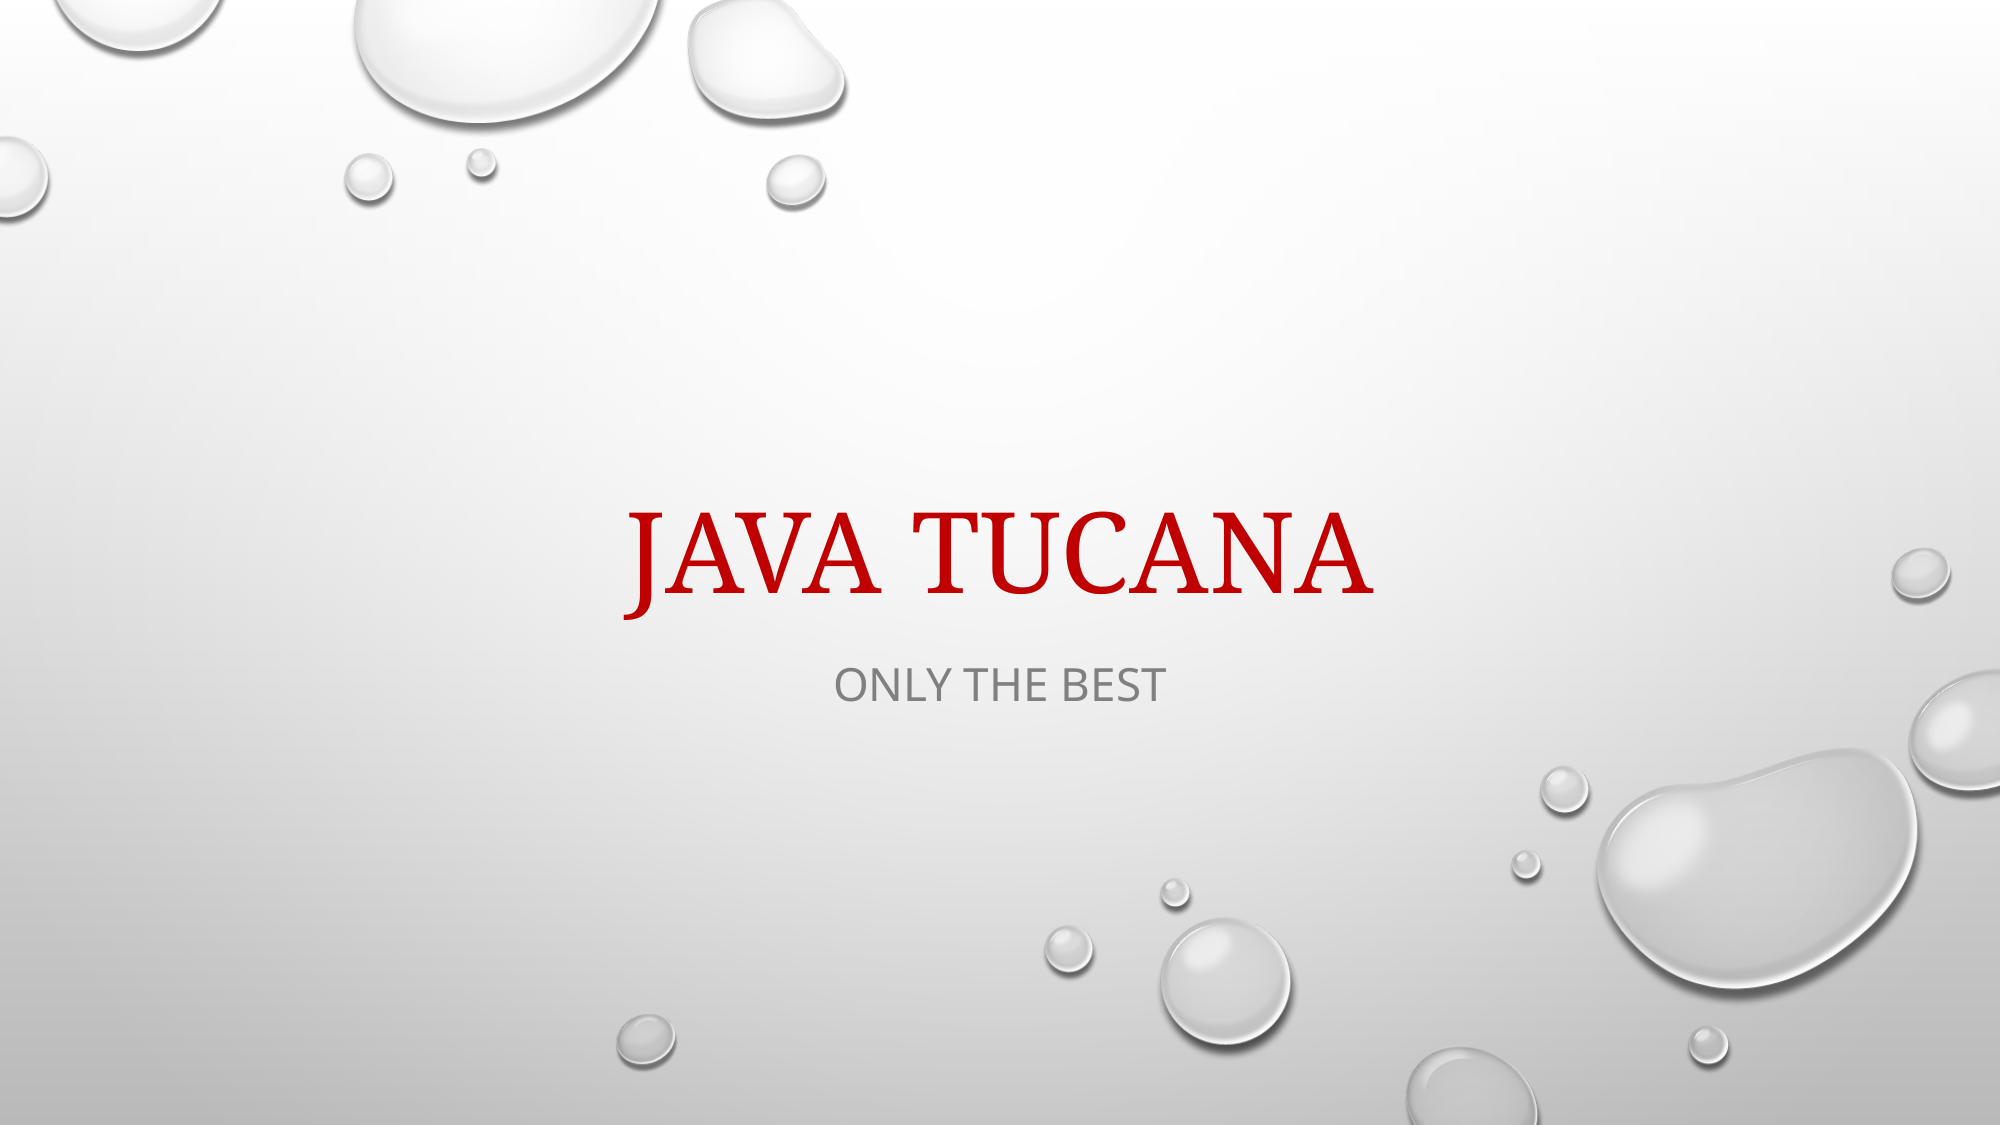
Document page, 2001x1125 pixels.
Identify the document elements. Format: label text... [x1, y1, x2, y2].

title Java Tucana [287, 213, 1713, 625]
subtitle Only the Best [287, 637, 1713, 863]
picture [0, 0, 2000, 1125]
